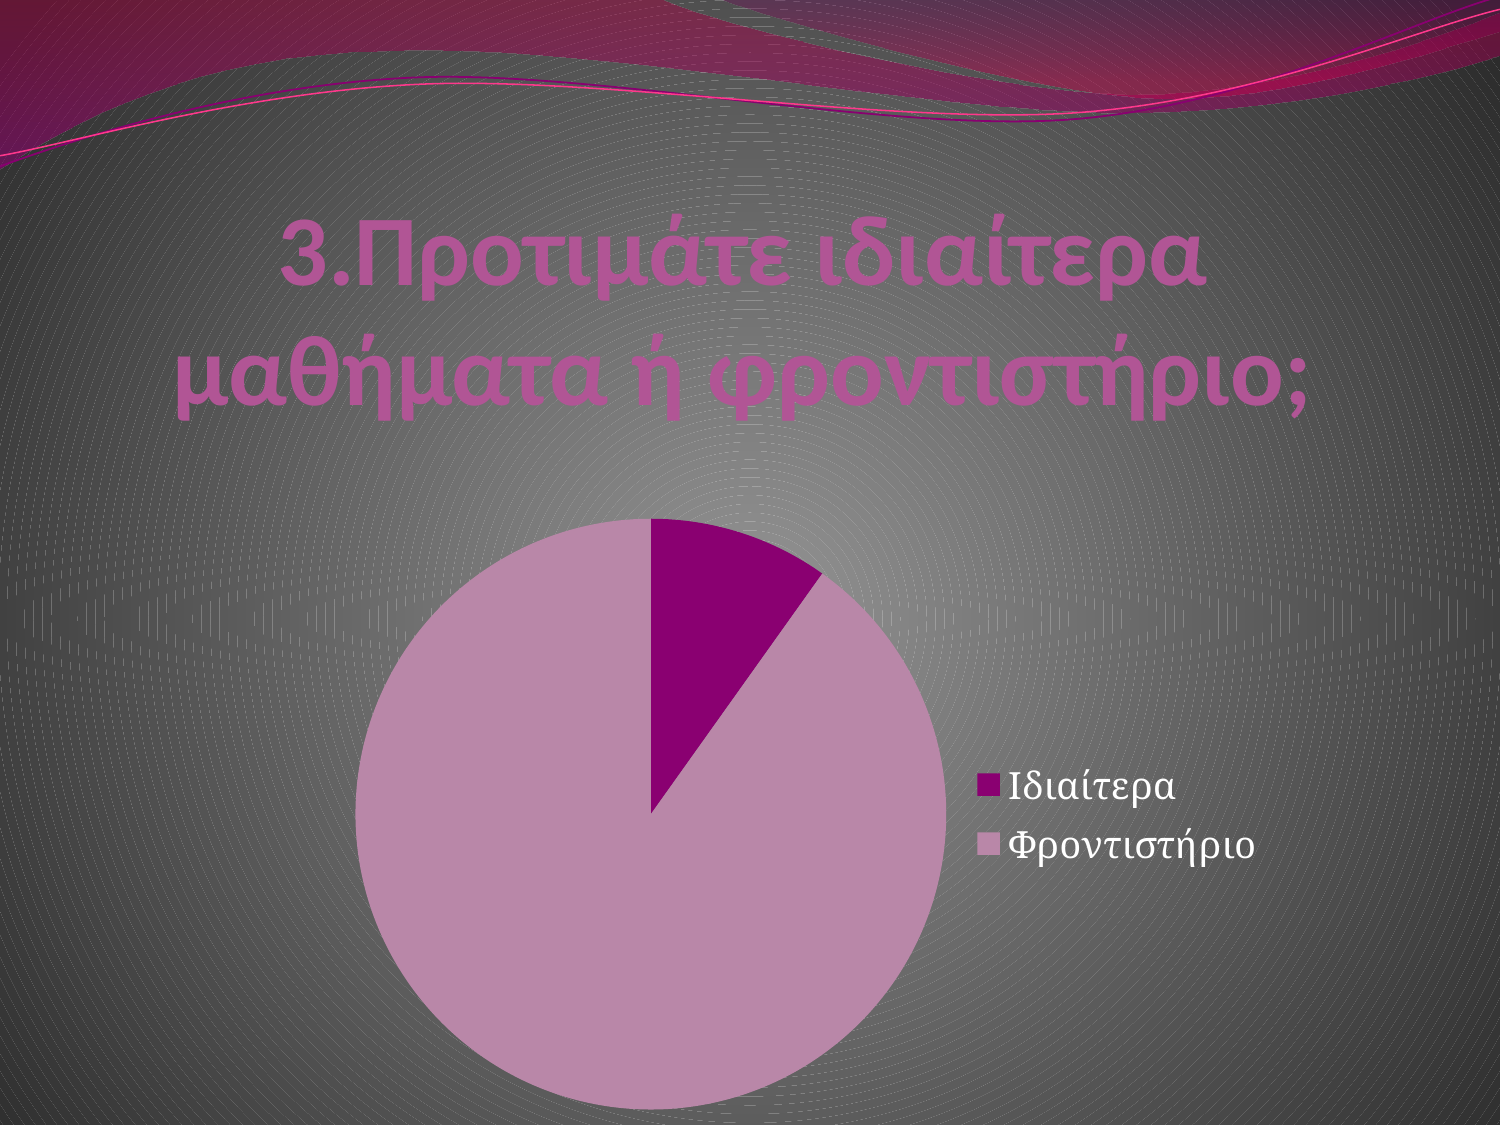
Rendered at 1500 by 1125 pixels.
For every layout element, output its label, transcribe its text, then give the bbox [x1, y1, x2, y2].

chart [336, 503, 1282, 1125]
title 3.Προτιμάτε ιδιαίτερα μαθήματα ή φροντιστήριο; [100, 125, 1389, 426]
